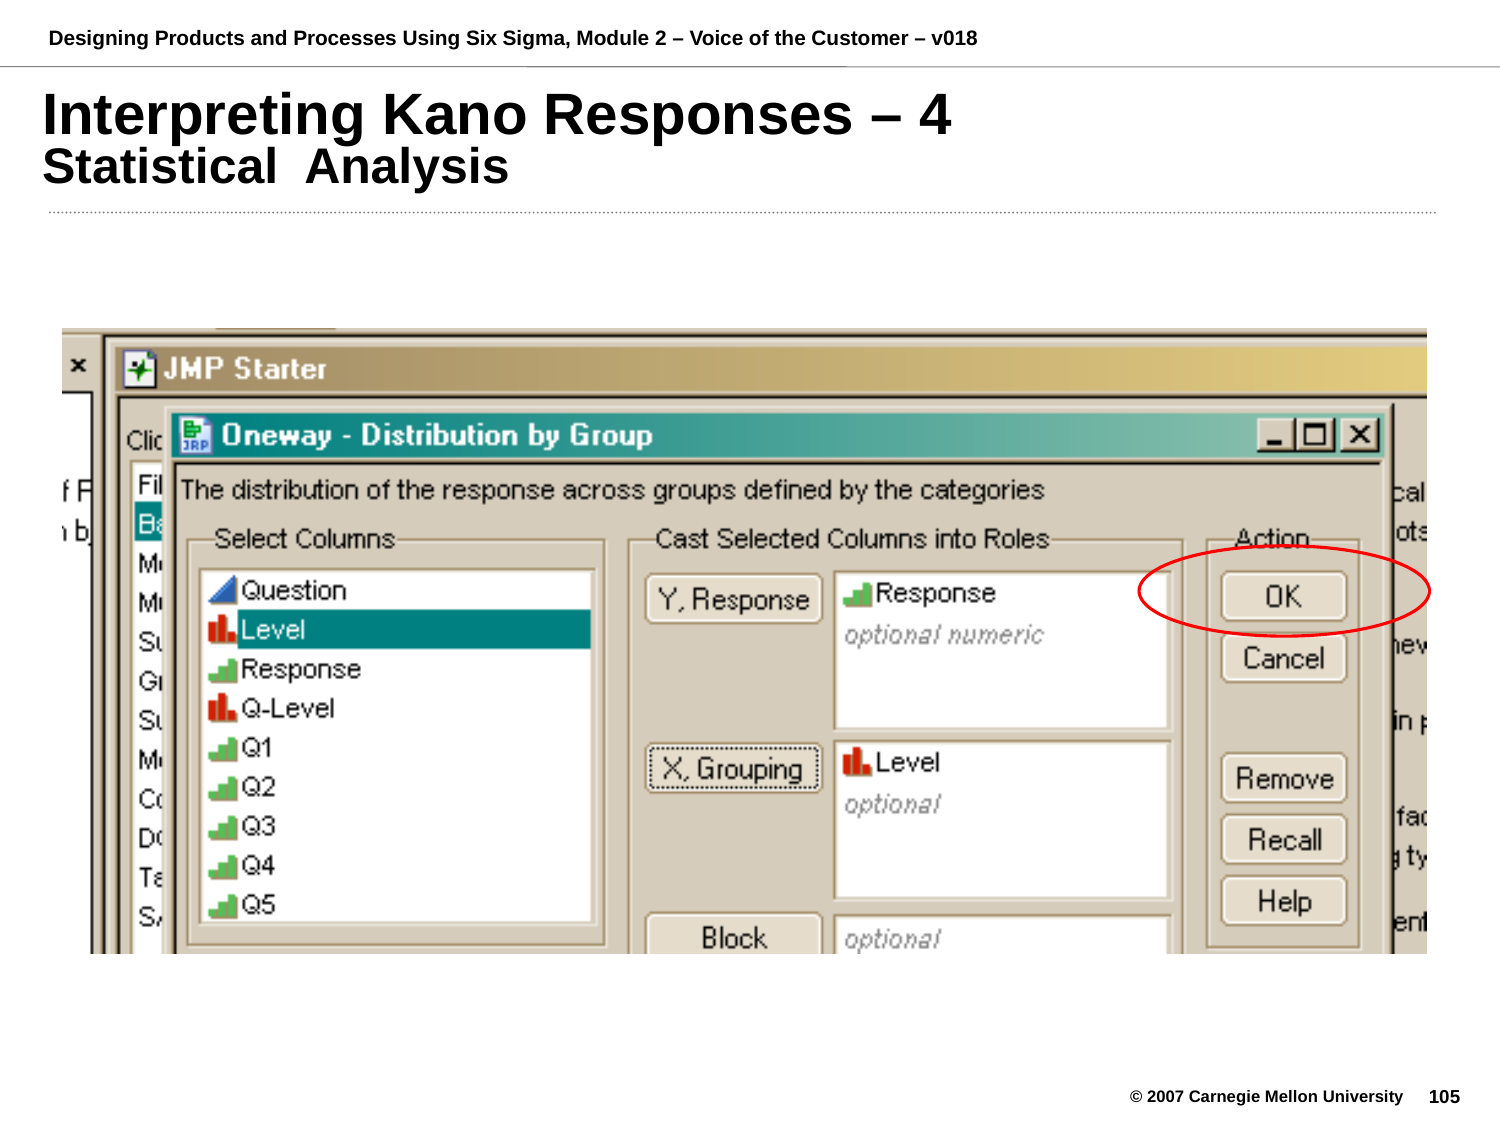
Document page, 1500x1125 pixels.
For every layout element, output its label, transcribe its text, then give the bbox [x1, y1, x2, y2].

picture [61, 328, 1428, 954]
title Interpreting Kano Responses – 4 Statistical Analysis [42, 89, 1438, 194]
